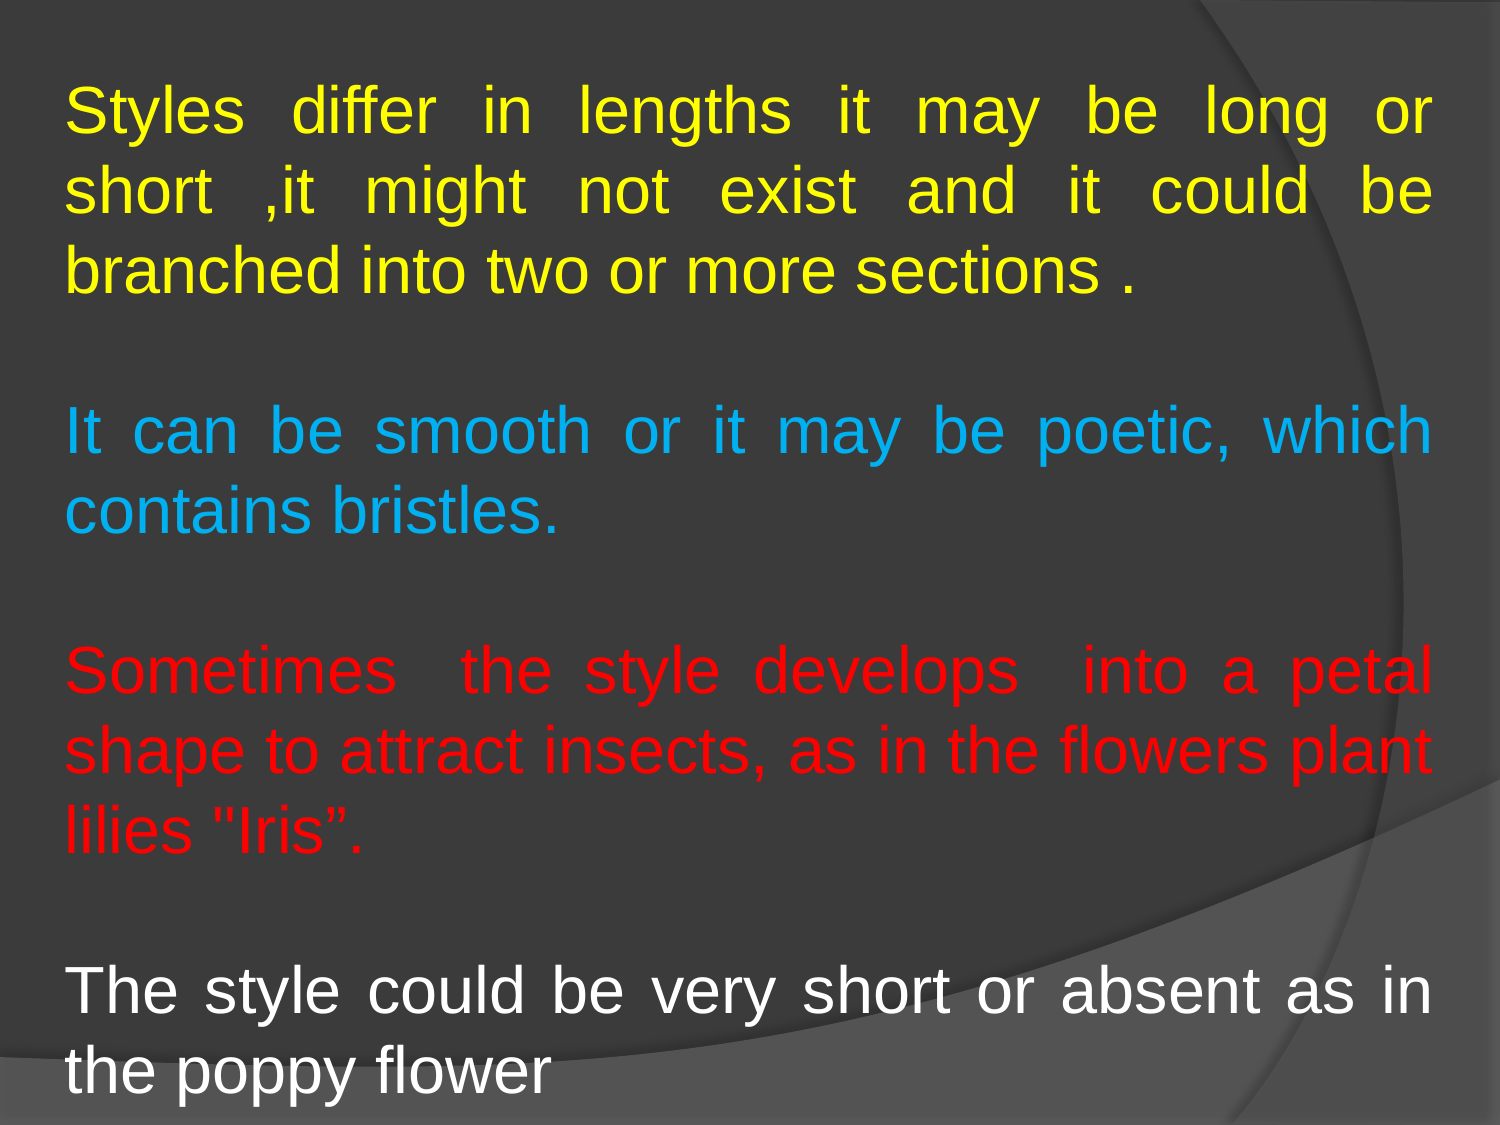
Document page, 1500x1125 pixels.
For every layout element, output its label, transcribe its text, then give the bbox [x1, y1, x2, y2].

text_box Styles differ in lengths it may be long or short ,it might not exist and it could be branched into two or more sections . It can be smooth or it may be poetic, which contains bristles. Sometimes the style develops into a petal shape to attract insects, as in the flowers plant lilies "Iris”. The style could be very short or absent as in the poppy flower [50, 59, 1450, 1114]
